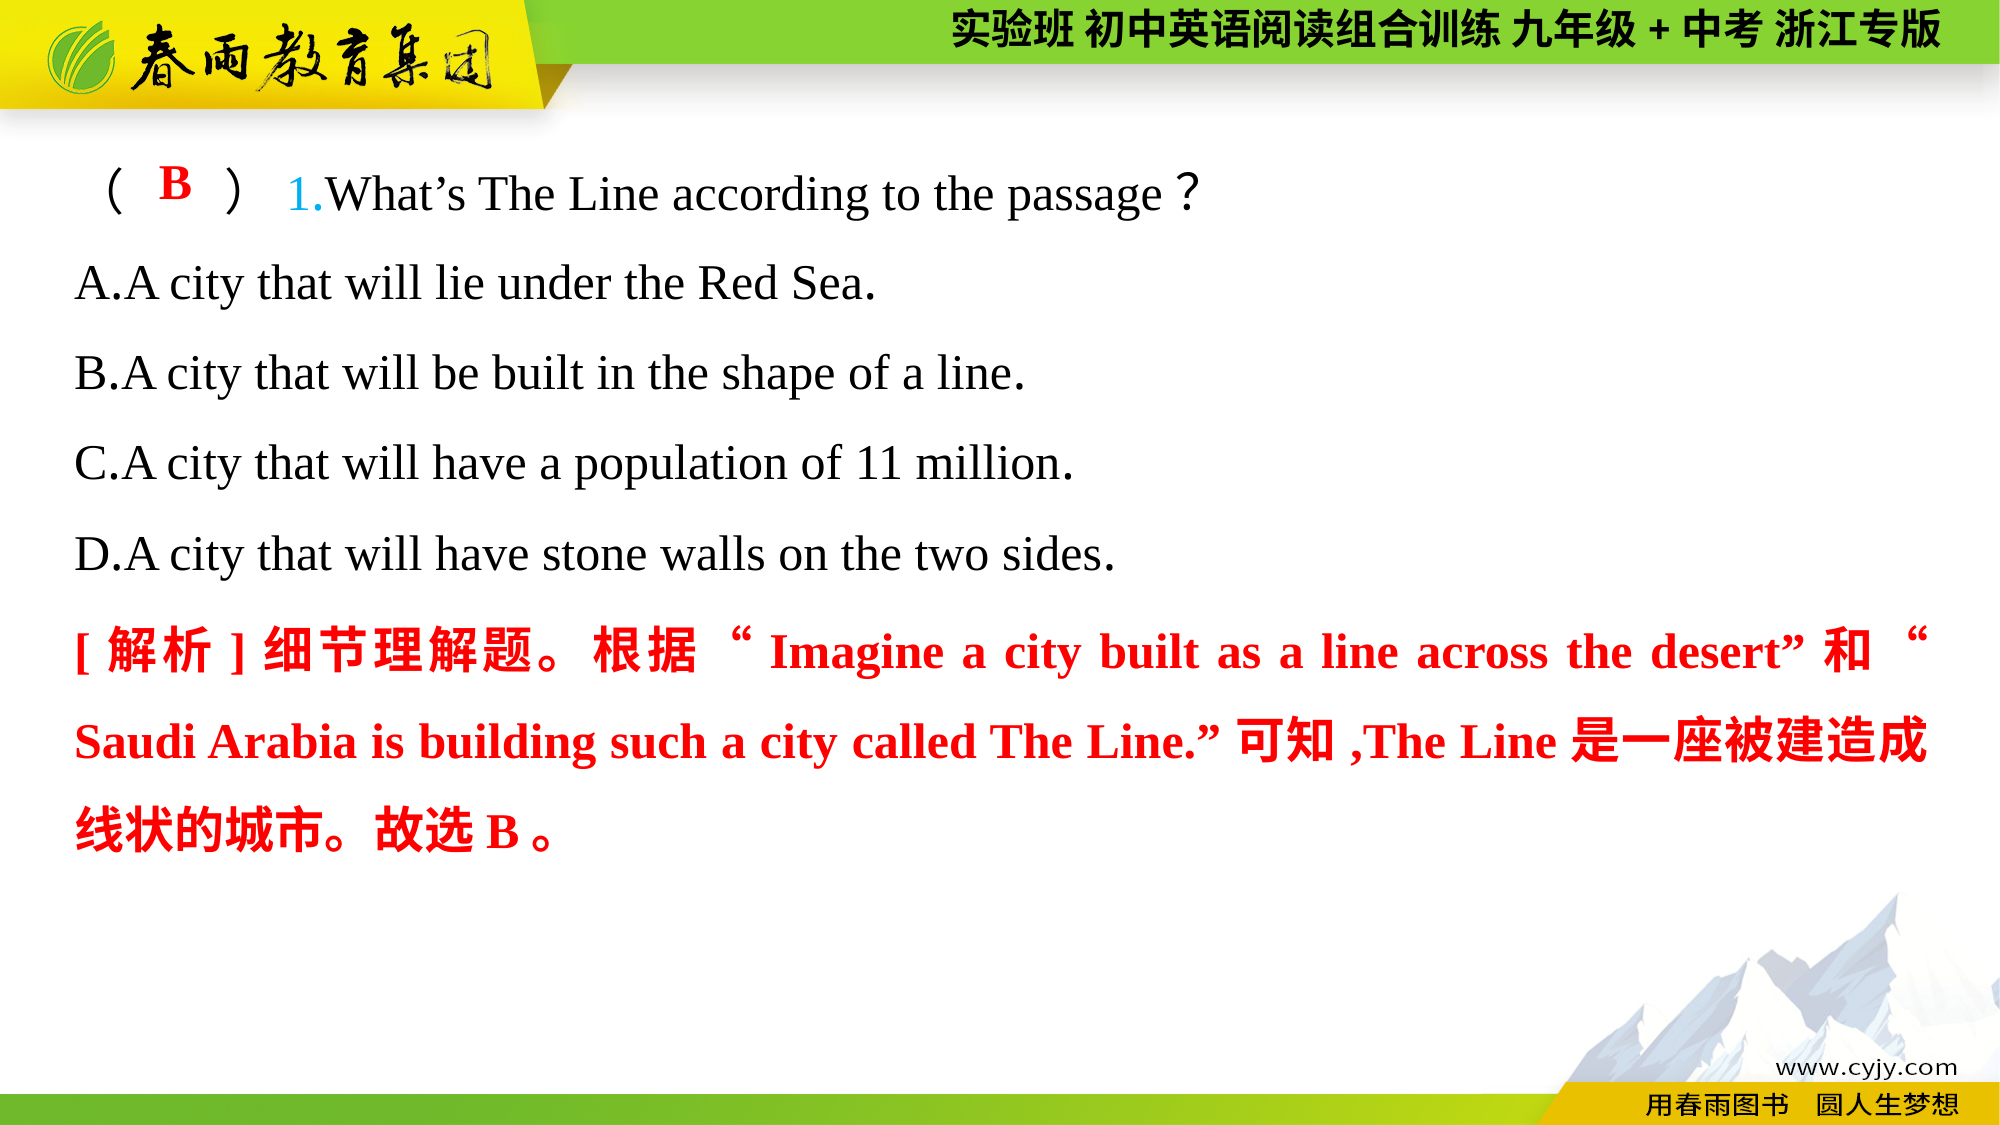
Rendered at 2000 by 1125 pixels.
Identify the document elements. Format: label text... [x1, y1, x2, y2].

picture [0, 0, 2000, 1125]
list （ ）1.What’s The Line according to the passage？ A.A city that will lie under the Red Sea. B.A city that will be built in the shape of a line. C.A city that will have a population of 11 million. D.A city that will have stone walls on the two sides. [59, 122, 1944, 581]
text_box B [144, 141, 208, 217]
text_box [解析]细节理解题。根据“Imagine a city built as a line across the desert”和“ Saudi Arabia is building such a city called The Line.”可知,The Line是一座被建造成线状的城市。故选B。 [59, 581, 1944, 867]
